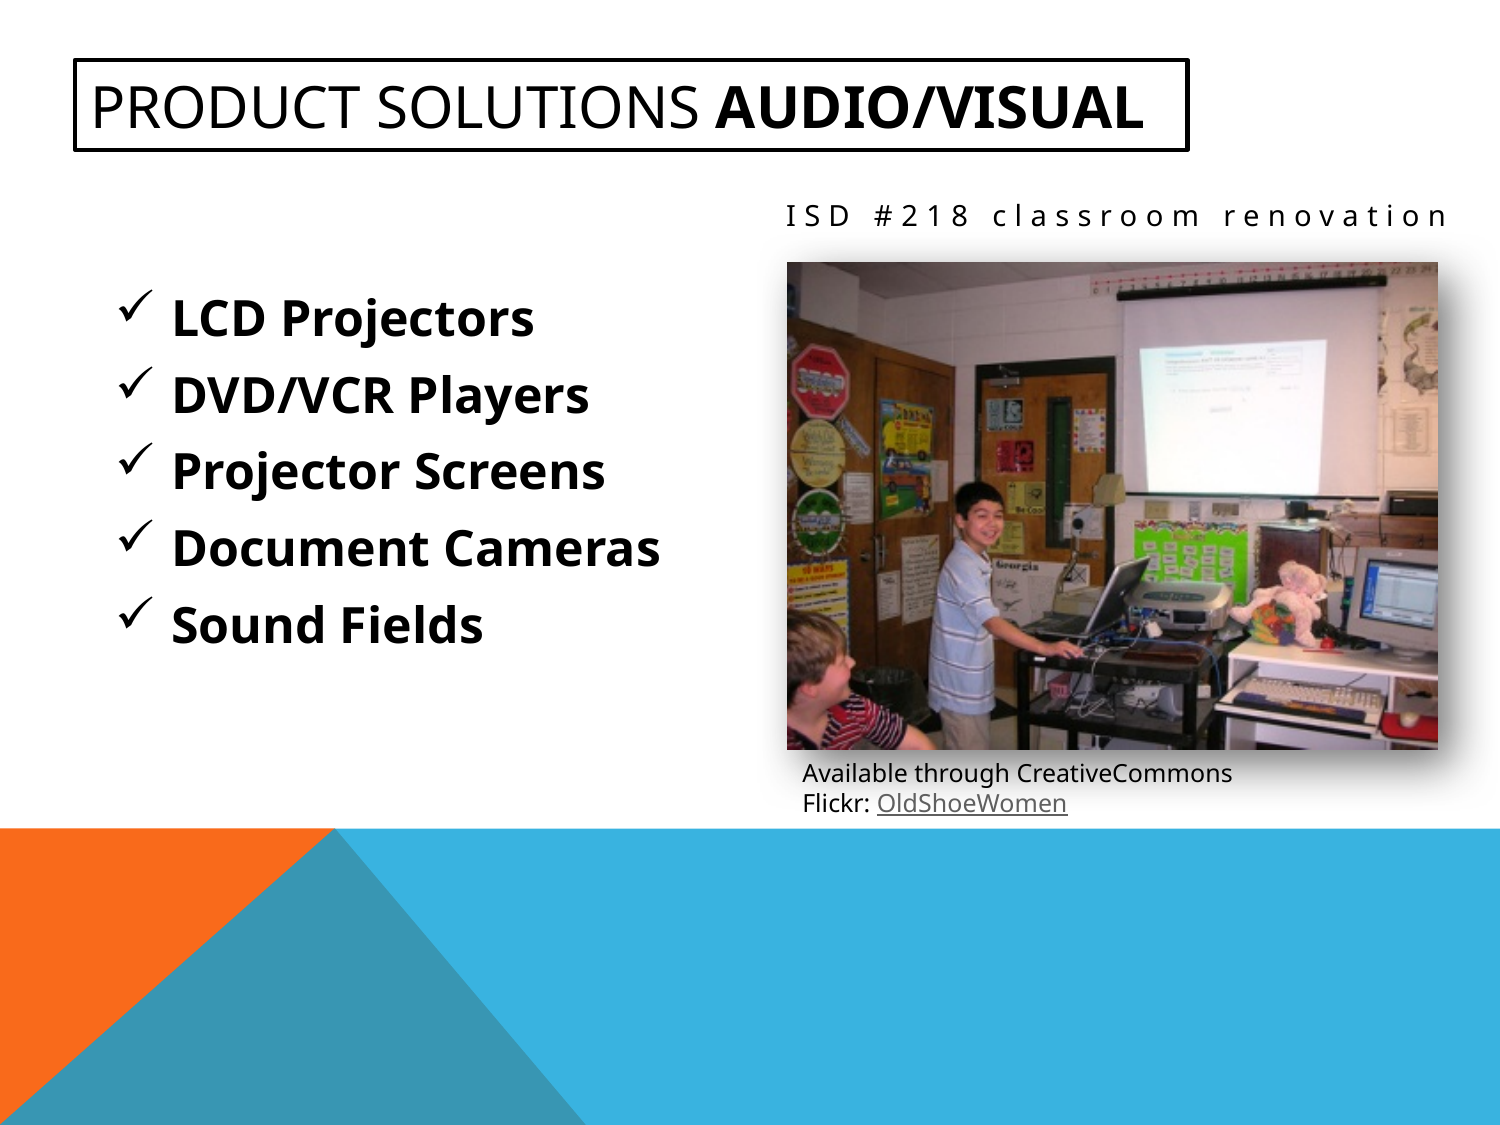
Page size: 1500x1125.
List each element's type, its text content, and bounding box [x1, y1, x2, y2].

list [787, 262, 1438, 751]
title Product solutions audio/visual [73, 58, 1190, 152]
list LCD Projectors DVD/VCR Players Projector Screens Document Cameras Sound Fields [99, 279, 729, 790]
text_box Available through CreativeCommons Flickr: OldShoeWomen [787, 750, 1450, 829]
list ISD #218 classroom renovation [771, 149, 1475, 240]
